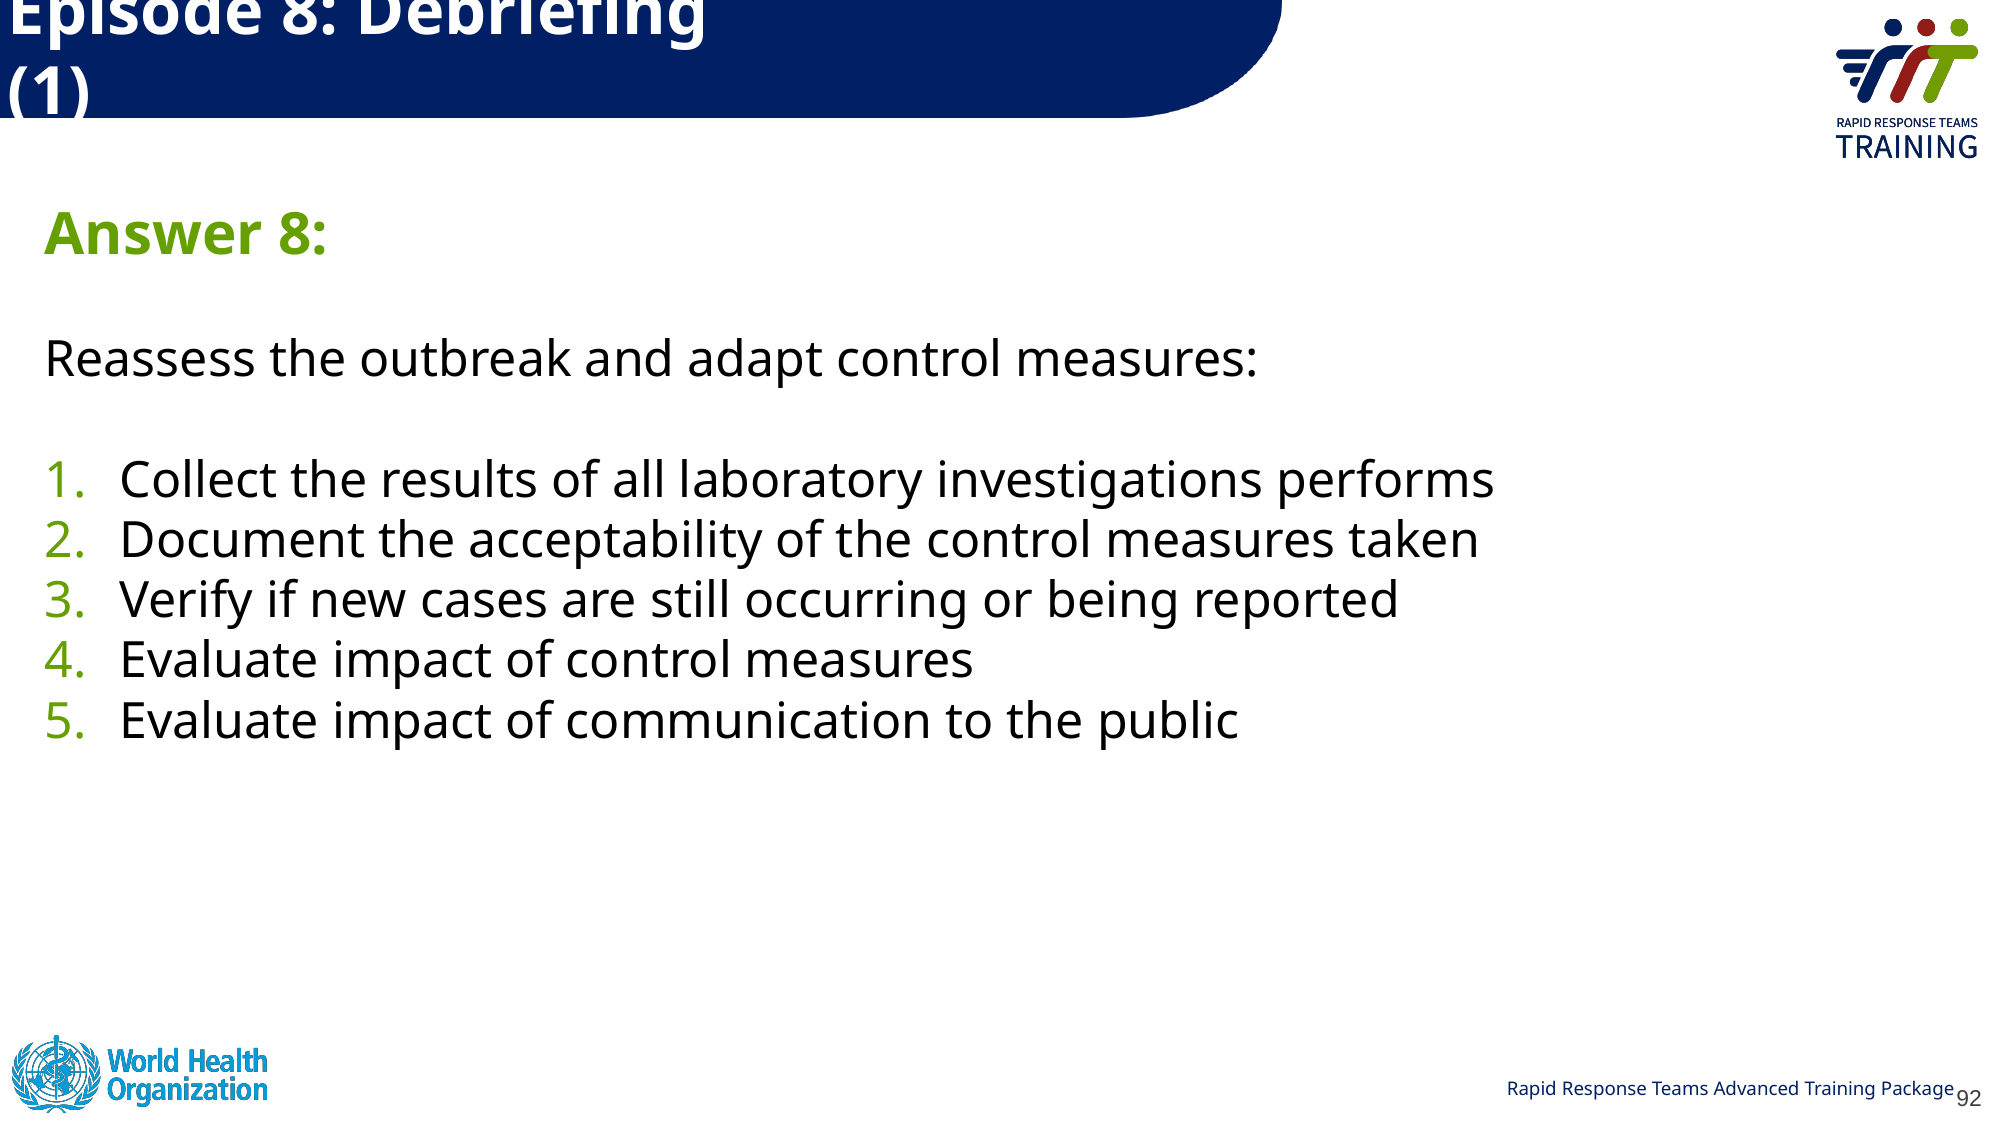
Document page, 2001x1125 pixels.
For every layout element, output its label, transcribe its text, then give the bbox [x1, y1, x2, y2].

picture [40, 1062, 47, 1070]
picture [59, 1035, 267, 1113]
picture [46, 1056, 54, 1062]
picture [36, 1088, 78, 1105]
title Episode 8: Debriefing (1) [0, 0, 808, 216]
picture [34, 1054, 43, 1078]
picture [1835, 19, 1978, 167]
picture [808, 0, 1282, 118]
picture [12, 1083, 48, 1113]
list Answer 8: Reassess the outbreak and adapt control measures: Collect the results of all laboratory investigations performs Document the acceptability of the control measures taken Verify if new cases are still occurring or being reported Evaluate impact of control measures Evaluate impact of communication to the public [36, 196, 1932, 788]
picture [12, 1035, 54, 1068]
picture [50, 1108, 62, 1113]
picture [71, 1053, 90, 1091]
picture [22, 1062, 26, 1077]
picture [30, 1083, 37, 1091]
picture [24, 1054, 36, 1087]
